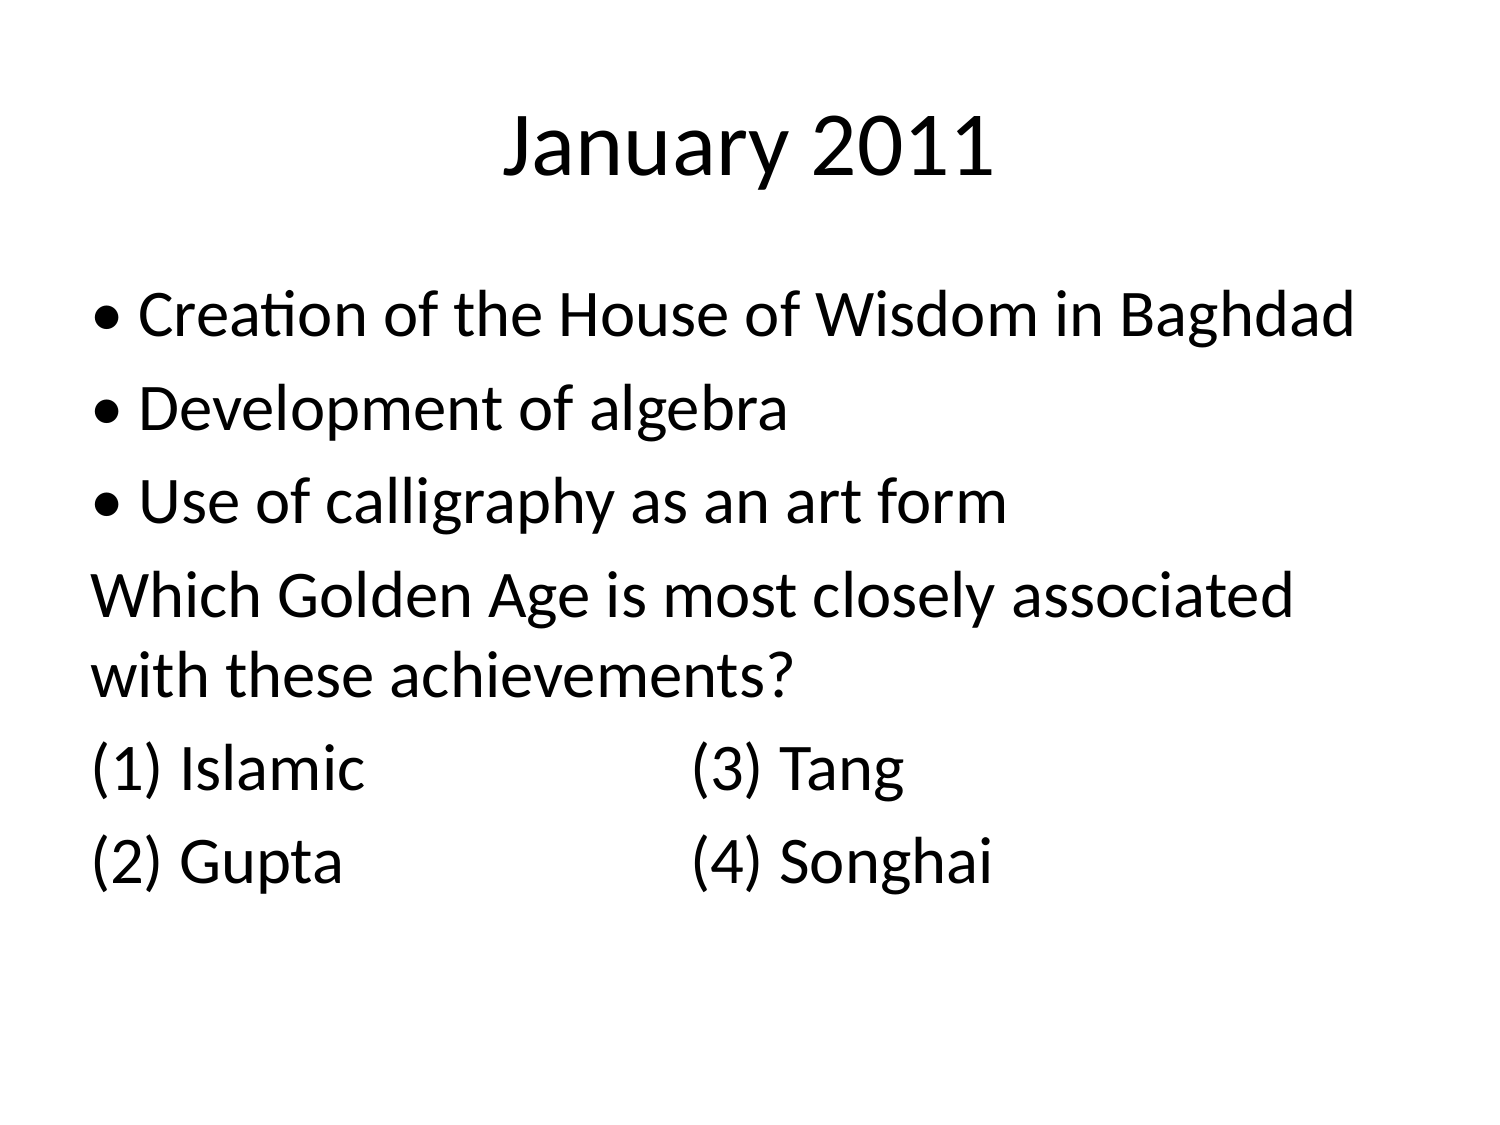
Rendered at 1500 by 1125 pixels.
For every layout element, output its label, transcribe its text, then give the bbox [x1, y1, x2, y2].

list • Creation of the House of Wisdom in Baghdad • Development of algebra • Use of calligraphy as an art form Which Golden Age is most closely associated with these achievements? (1) Islamic (3) Tang (2) Gupta (4) Songhai [75, 262, 1425, 1005]
title January 2011 [75, 45, 1425, 233]
